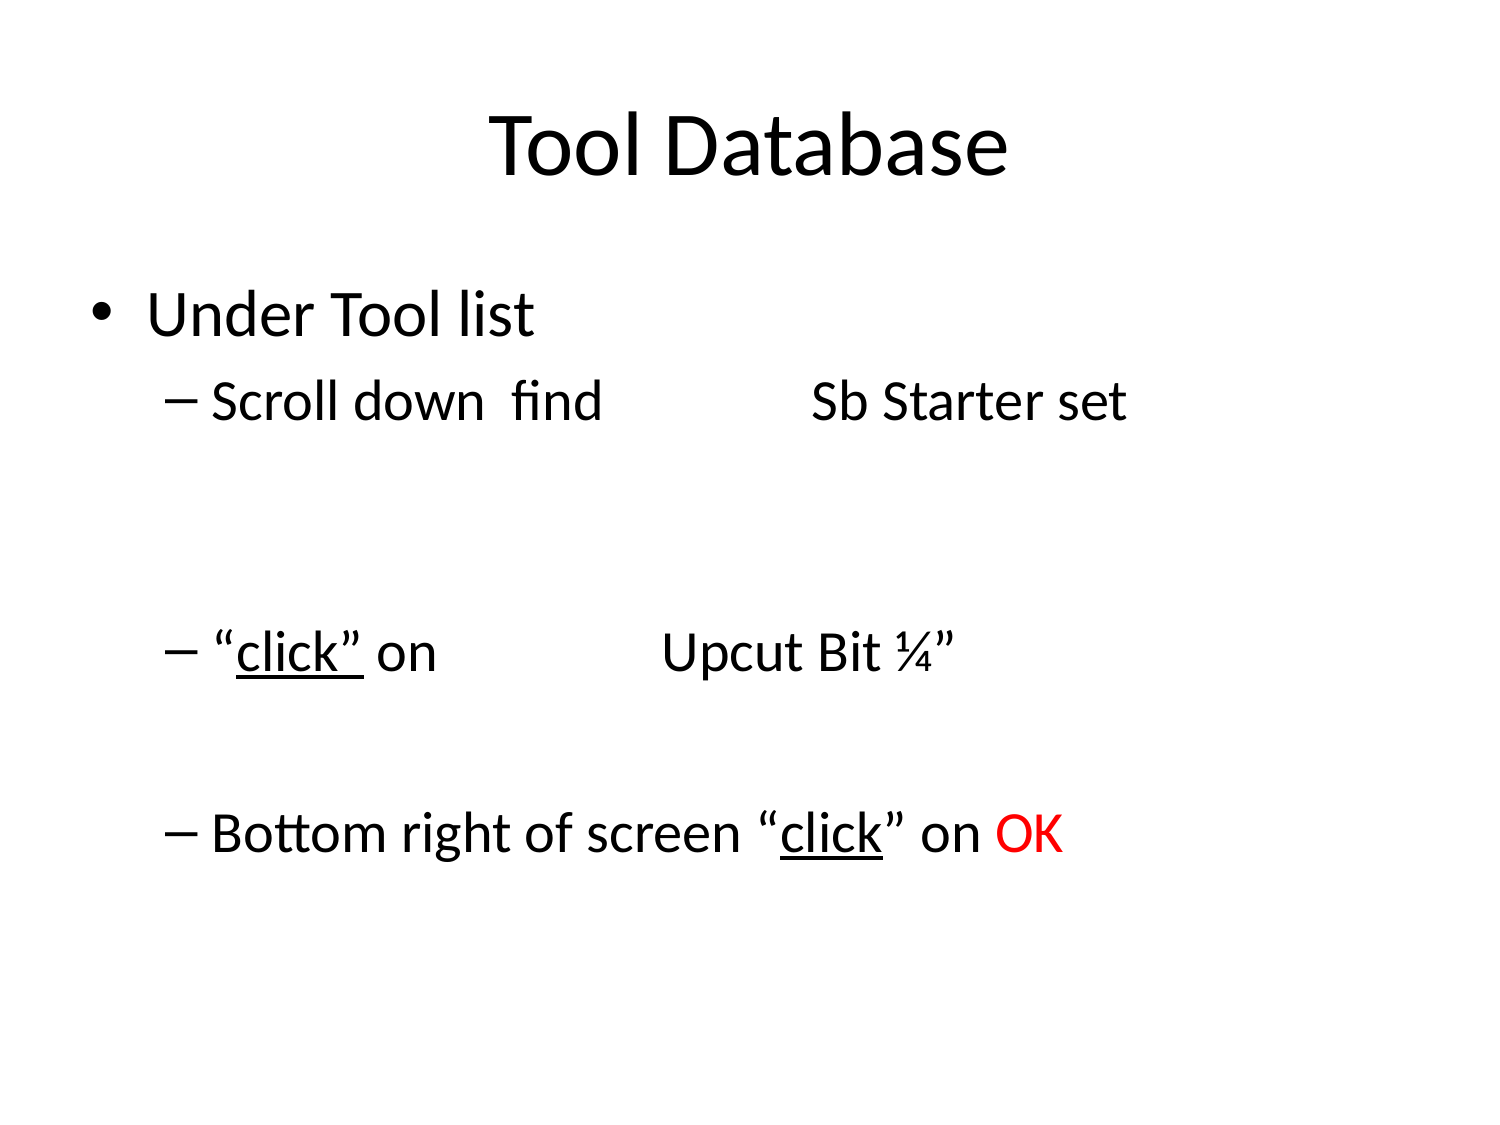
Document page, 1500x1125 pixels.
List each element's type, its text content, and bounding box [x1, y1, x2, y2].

list Under Tool list Scroll down find Sb Starter setSb starter set “click” on Upcut Bit ¼”Upcut bit ¼” Bottom right of screen “click” on OK [75, 262, 1425, 1005]
title Tool Database [75, 45, 1425, 233]
